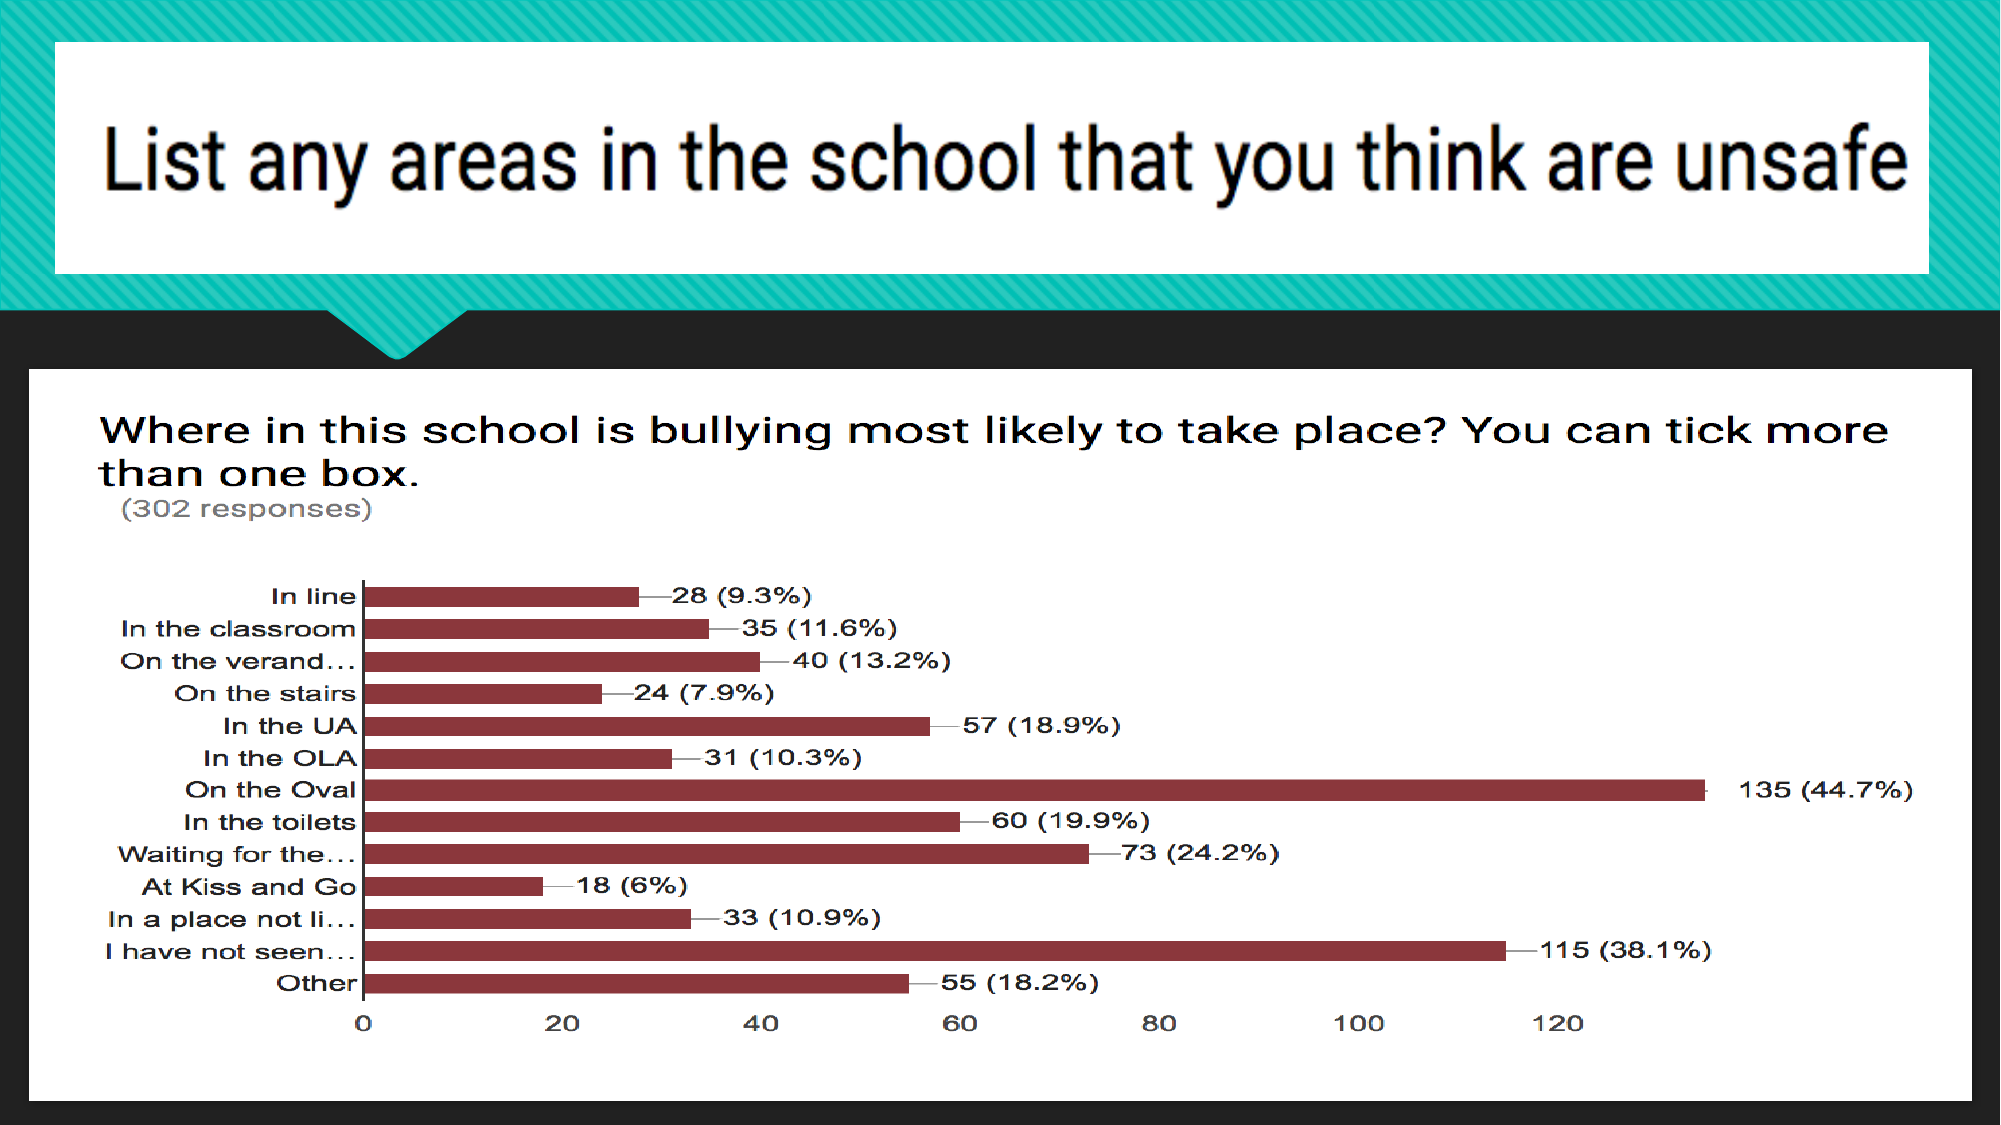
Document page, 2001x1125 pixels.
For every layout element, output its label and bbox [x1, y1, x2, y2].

picture [54, 42, 1929, 274]
list [28, 369, 1972, 1102]
